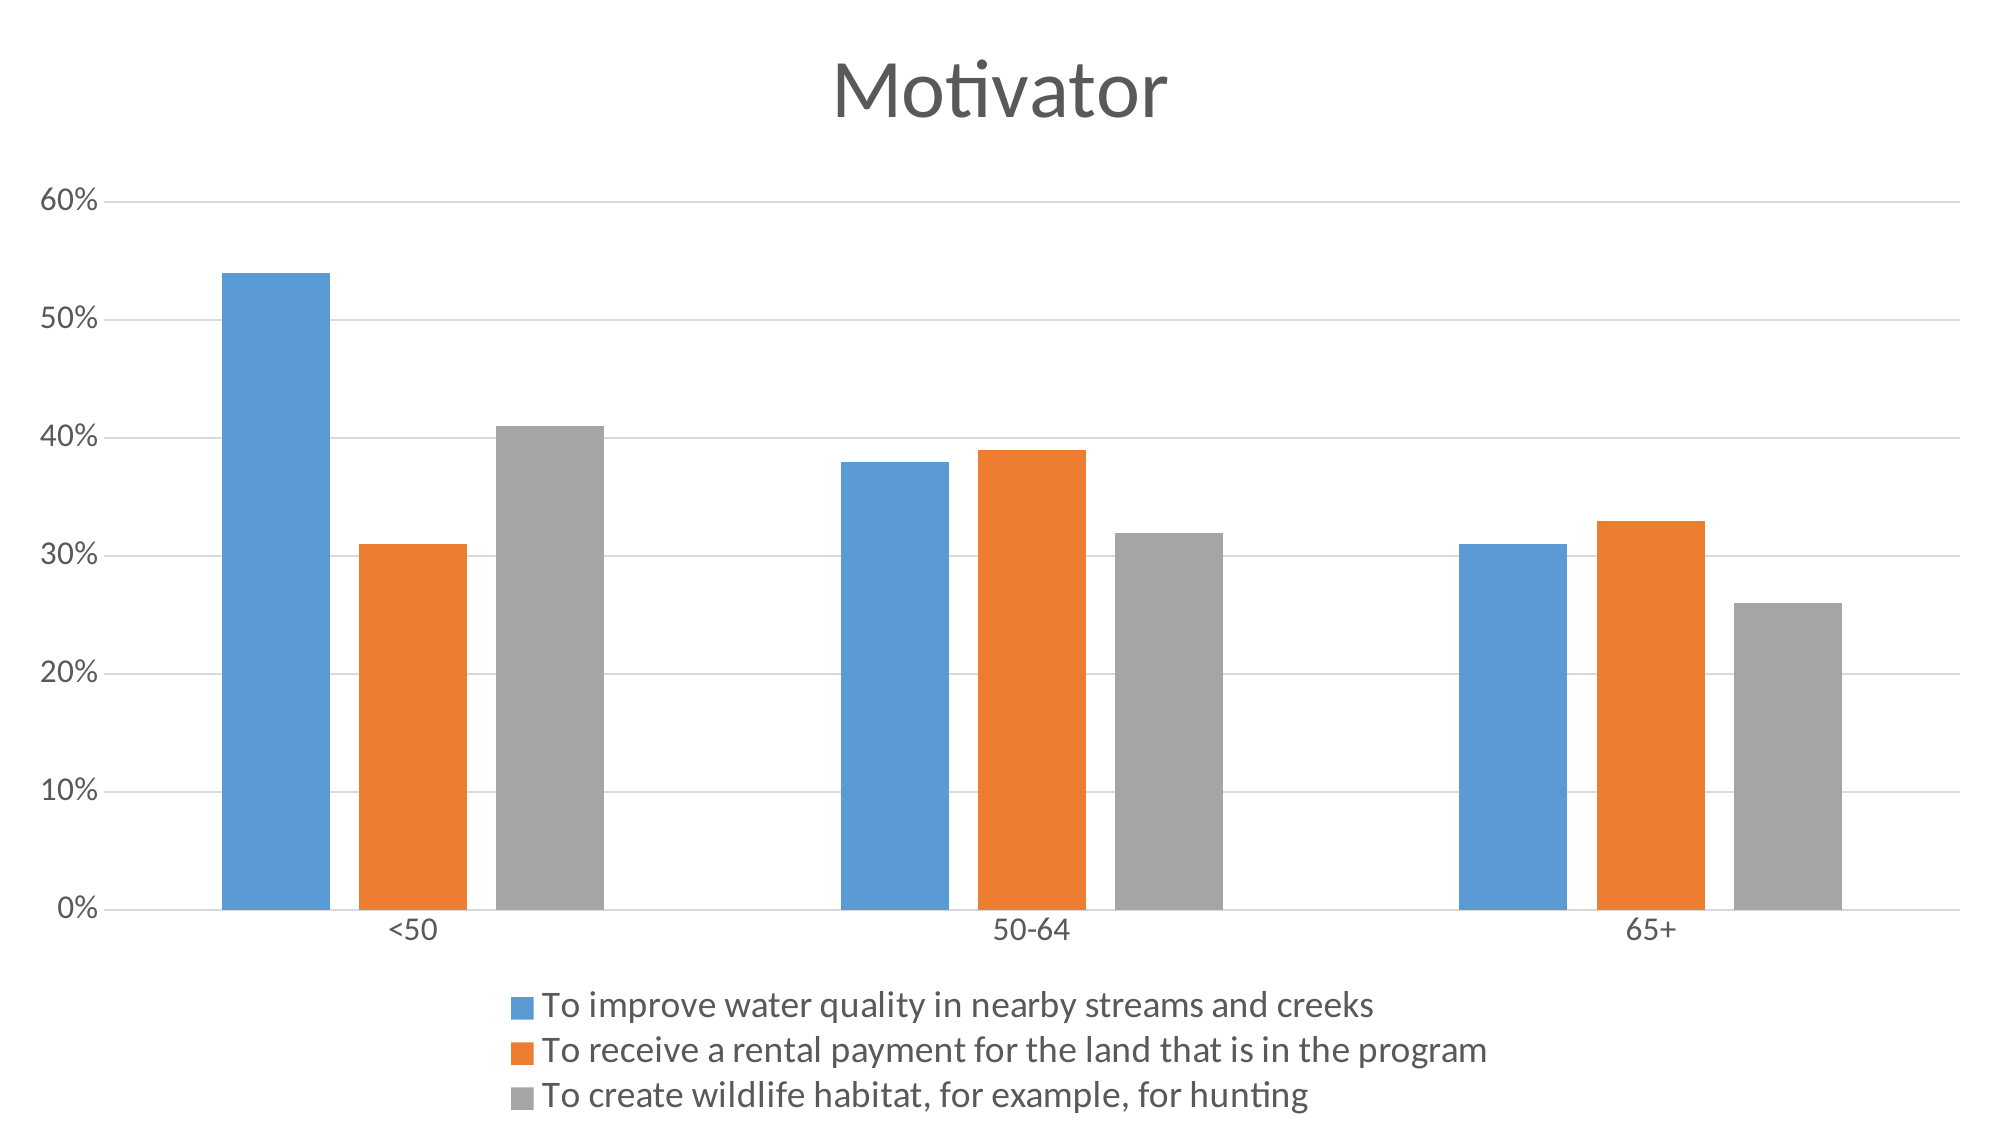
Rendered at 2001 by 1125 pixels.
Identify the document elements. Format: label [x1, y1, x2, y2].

chart [0, 0, 2000, 1125]
